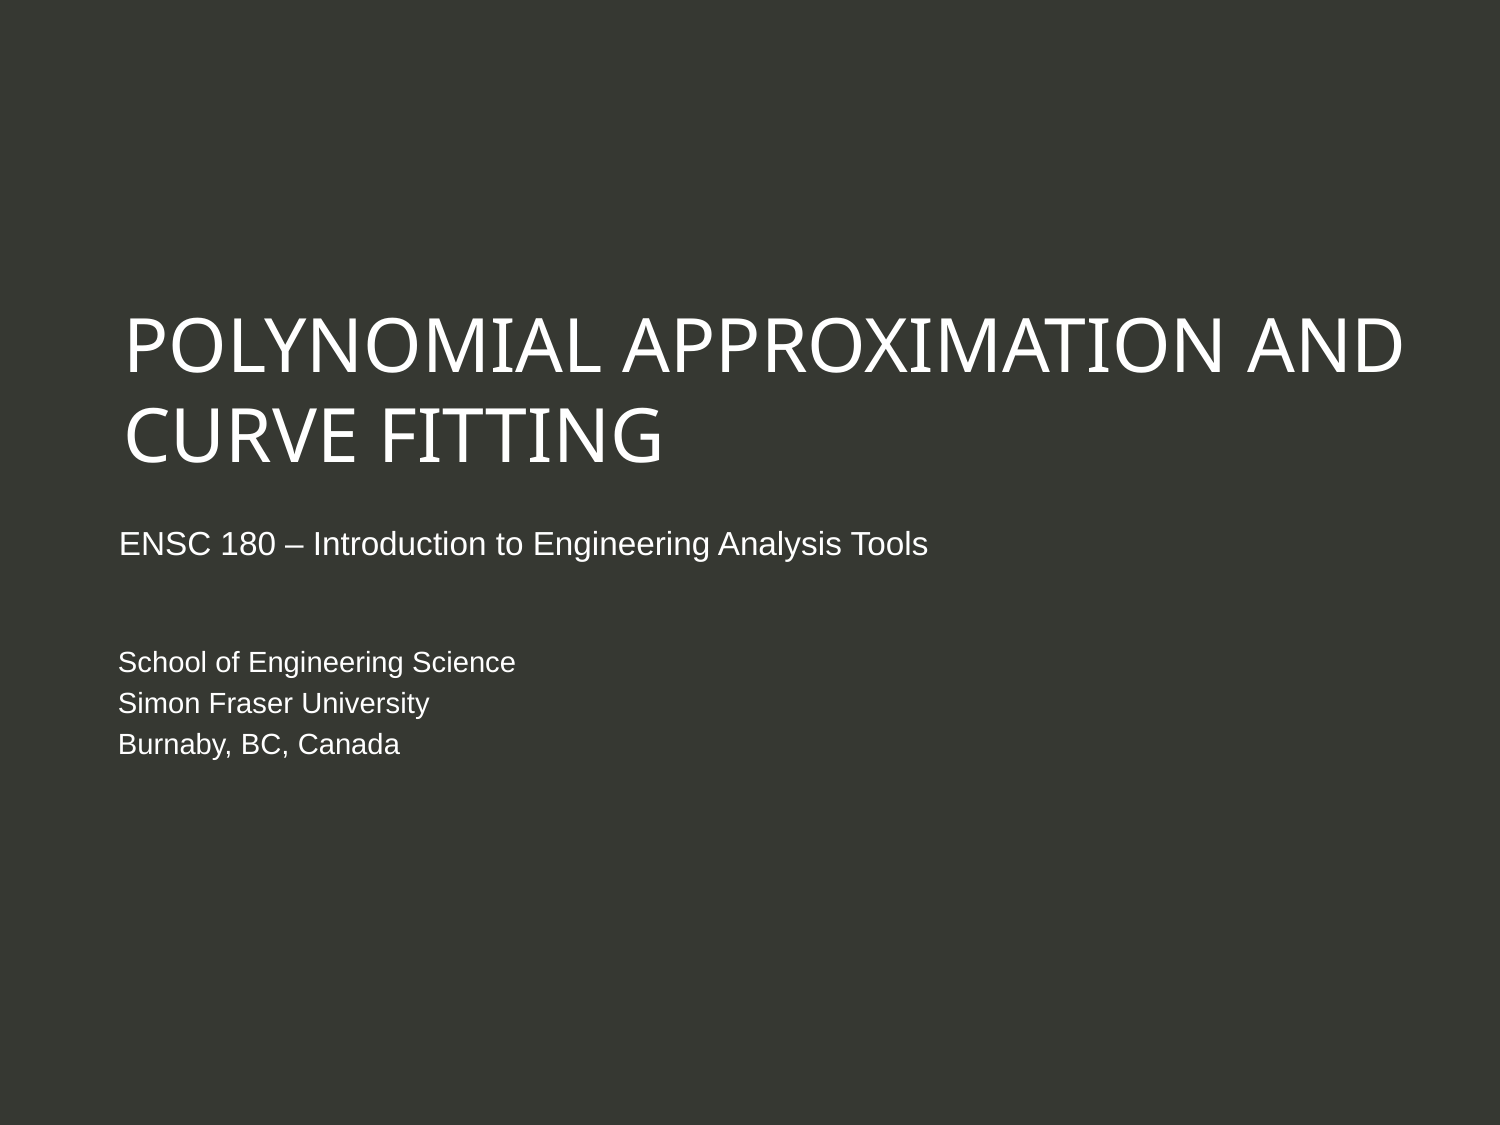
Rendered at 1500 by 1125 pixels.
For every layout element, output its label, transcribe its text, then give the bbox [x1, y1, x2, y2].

title Polynomial Approximation and curve fitting [108, 290, 1446, 391]
subtitle ENSC 180 – Introduction to Engineering Analysis Tools [103, 514, 1430, 591]
